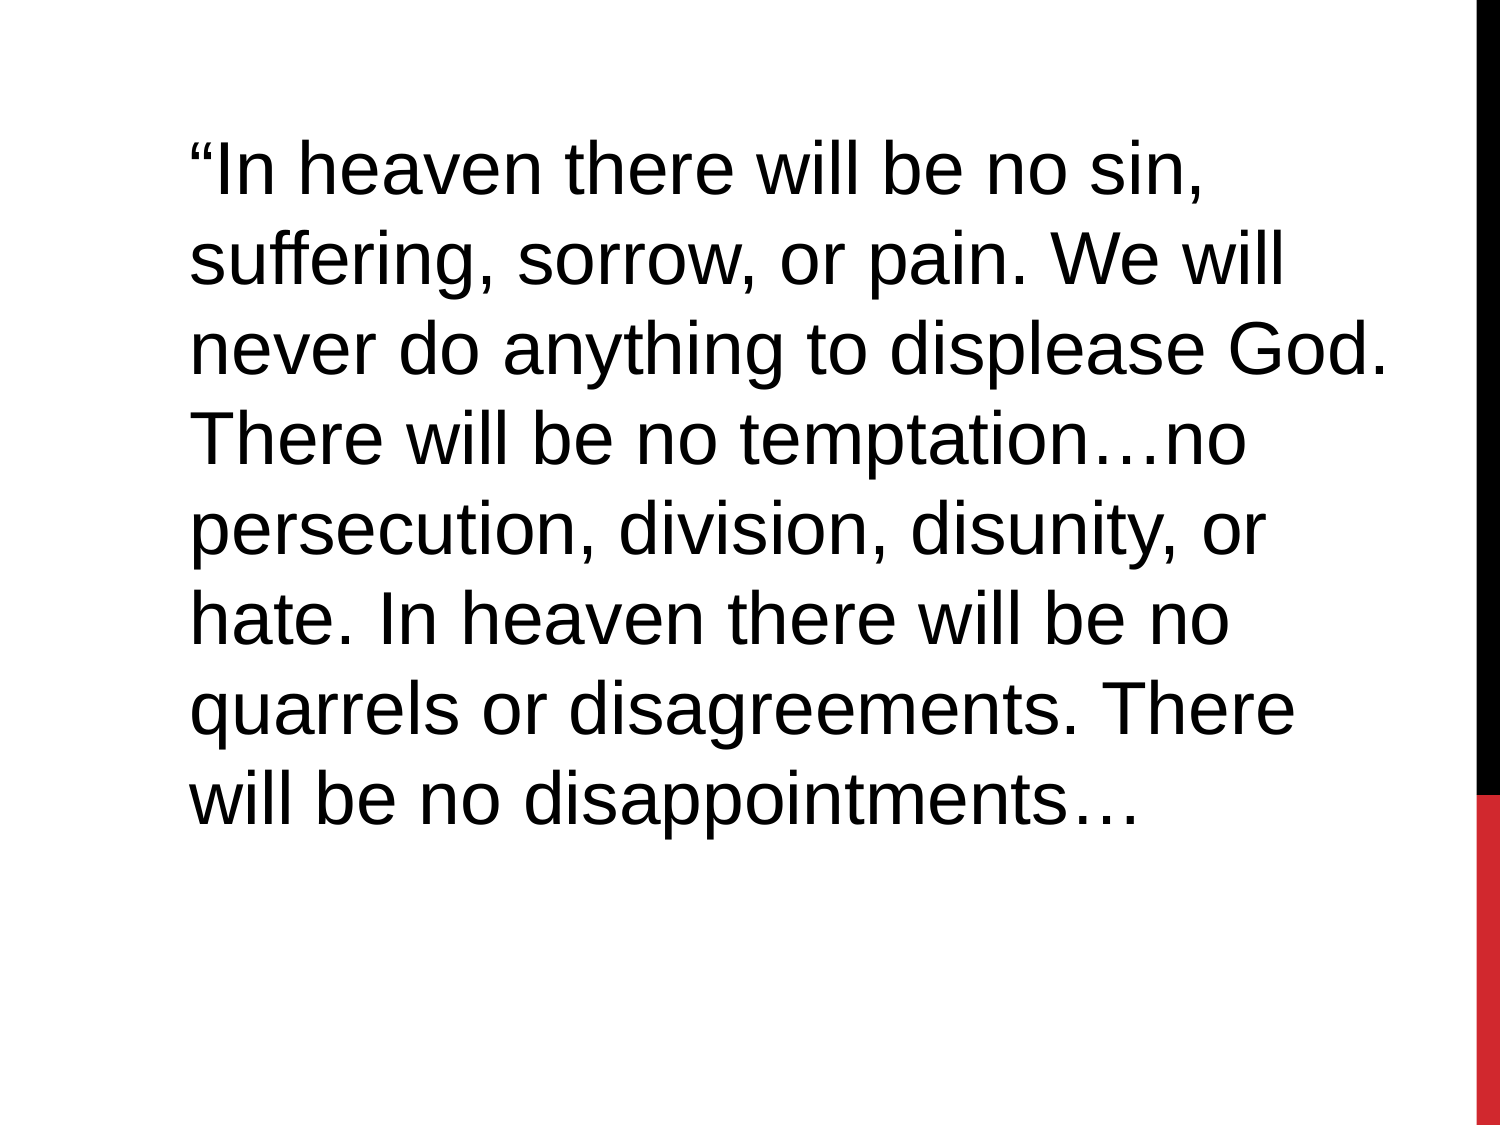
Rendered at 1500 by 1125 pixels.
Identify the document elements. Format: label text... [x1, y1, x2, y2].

text_box “In heaven there will be no sin, suffering, sorrow, or pain. We will never do anything to displease God. There will be no temptation…no persecution, division, disunity, or hate. In heaven there will be no quarrels or disagreements. There will be no disappointments… [174, 112, 1413, 848]
